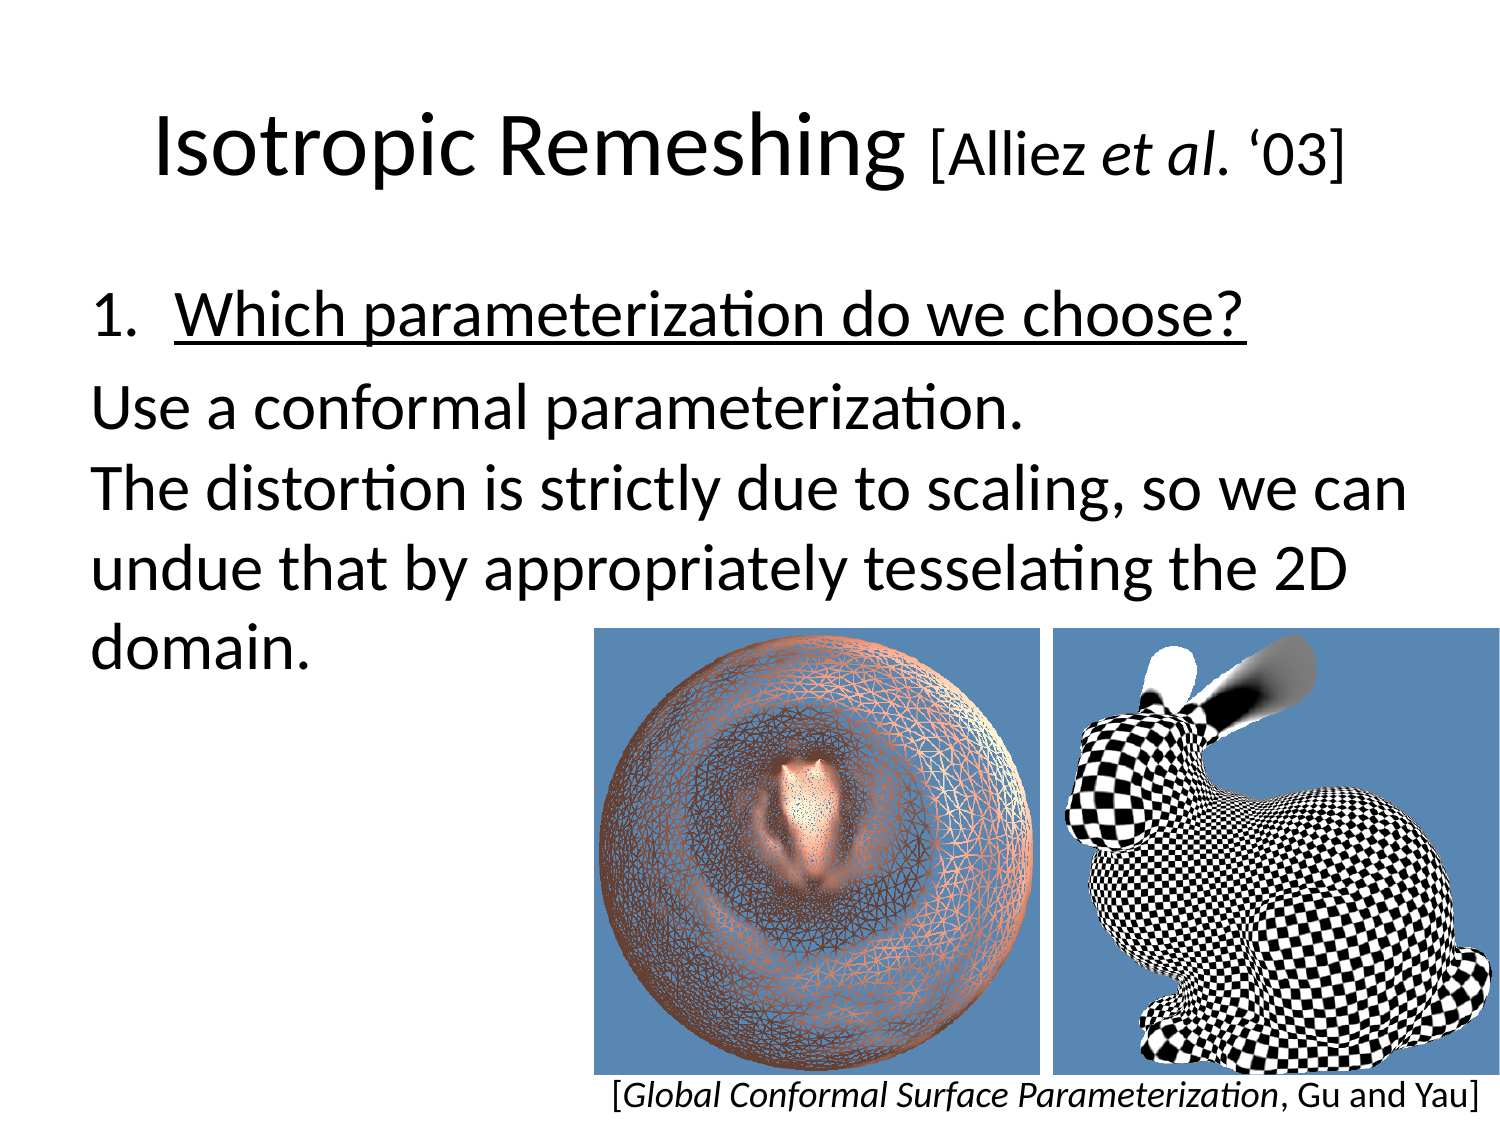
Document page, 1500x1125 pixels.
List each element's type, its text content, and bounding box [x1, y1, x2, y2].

picture [594, 628, 1500, 1076]
title Isotropic Remeshing [Alliez et al. ‘03] [75, 45, 1425, 233]
list Which parameterization do we choose? Use a conformal parameterization. The distortion is strictly due to scaling, so we can undue that by appropriately tesselating the 2D domain. [75, 262, 1425, 1125]
text_box [Global Conformal Surface Parameterization, Gu and Yau] [596, 1083, 1496, 1123]
